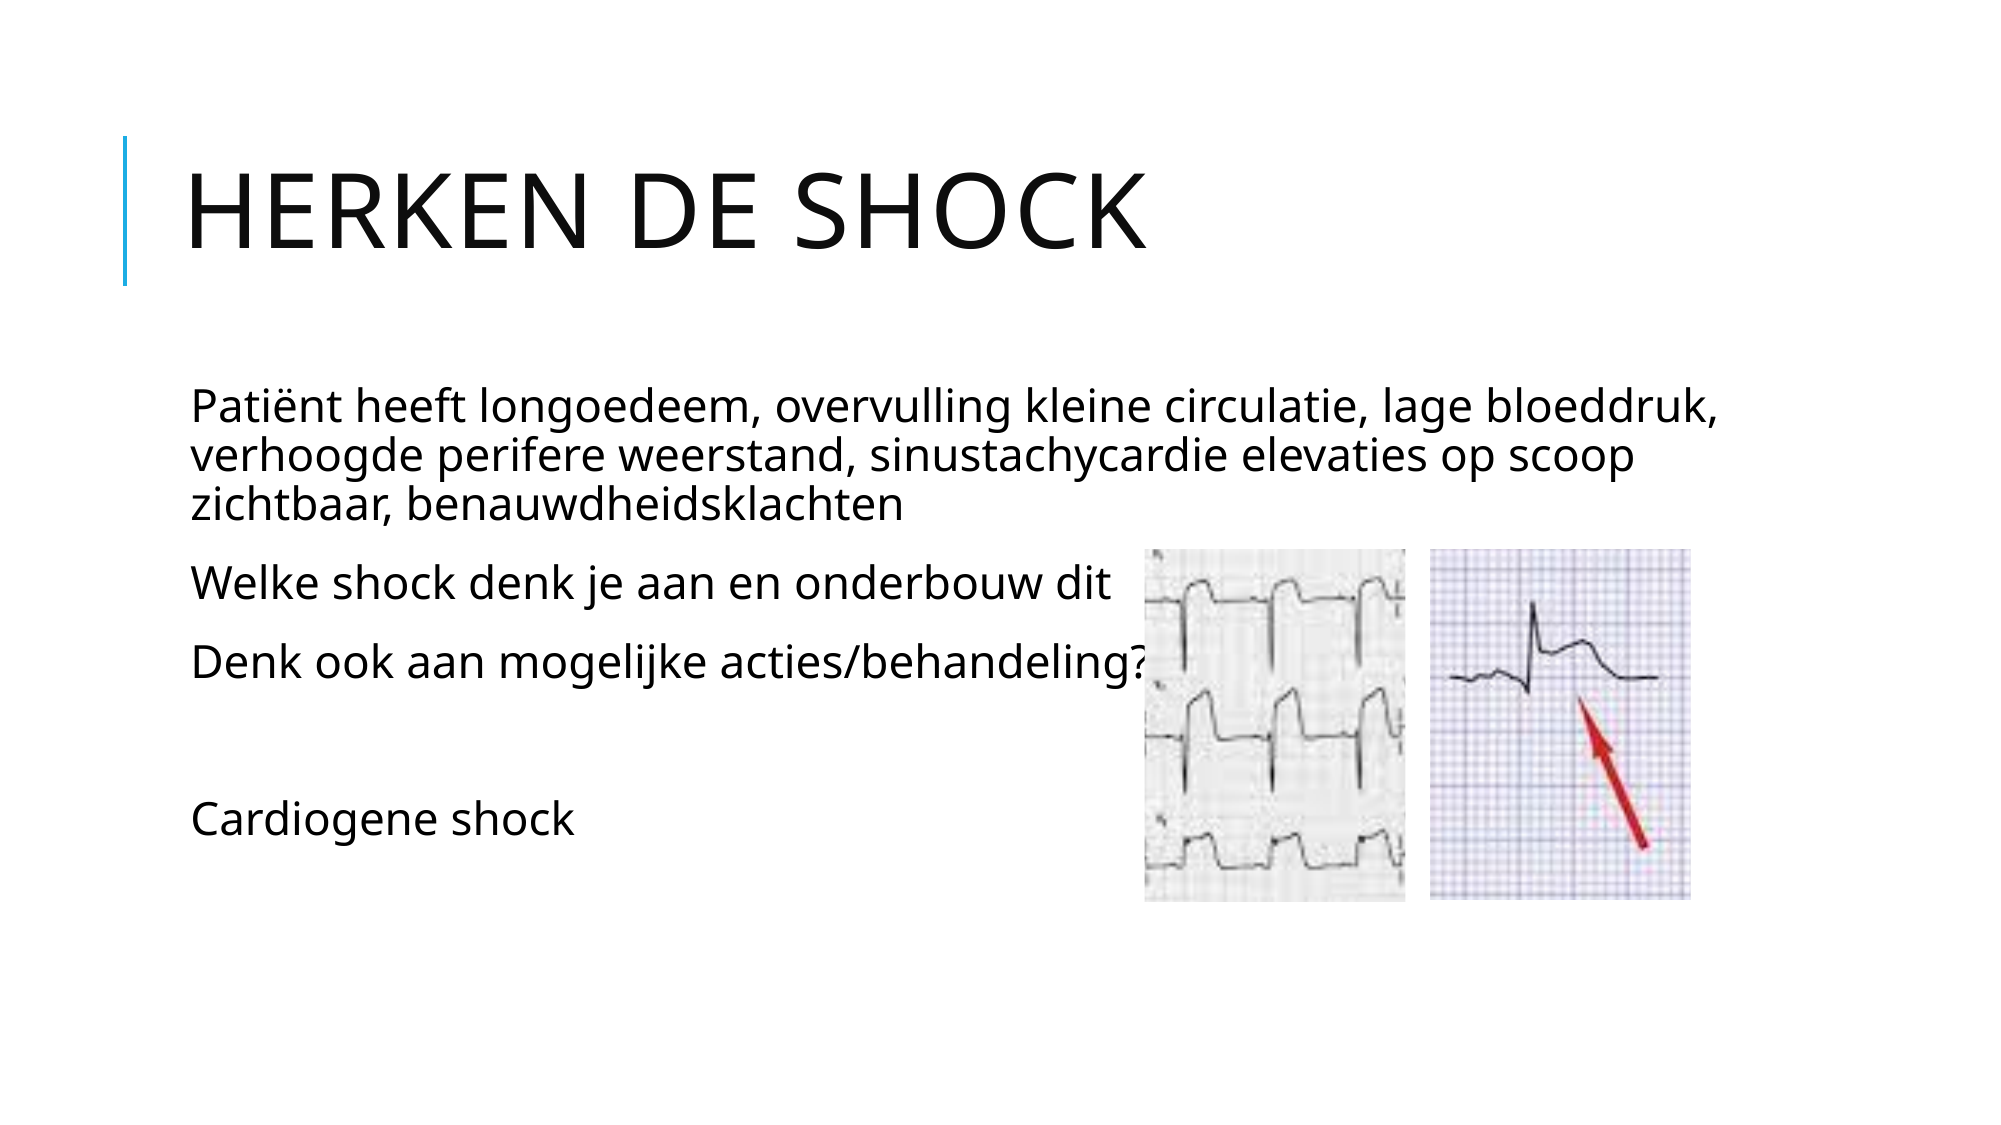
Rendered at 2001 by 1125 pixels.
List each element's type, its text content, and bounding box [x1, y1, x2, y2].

title Herken de shock [168, 96, 1763, 342]
picture [1429, 549, 1691, 900]
picture [1144, 549, 1406, 902]
list Patiënt heeft longoedeem, overvulling kleine circulatie, lage bloeddruk, verhoogde perifere weerstand, sinustachycardie elevaties op scoop zichtbaar, benauwdheidsklachten Welke shock denk je aan en onderbouw dit Denk ook aan mogelijke acties/behandeling? Cardiogene shock [168, 375, 1763, 1035]
